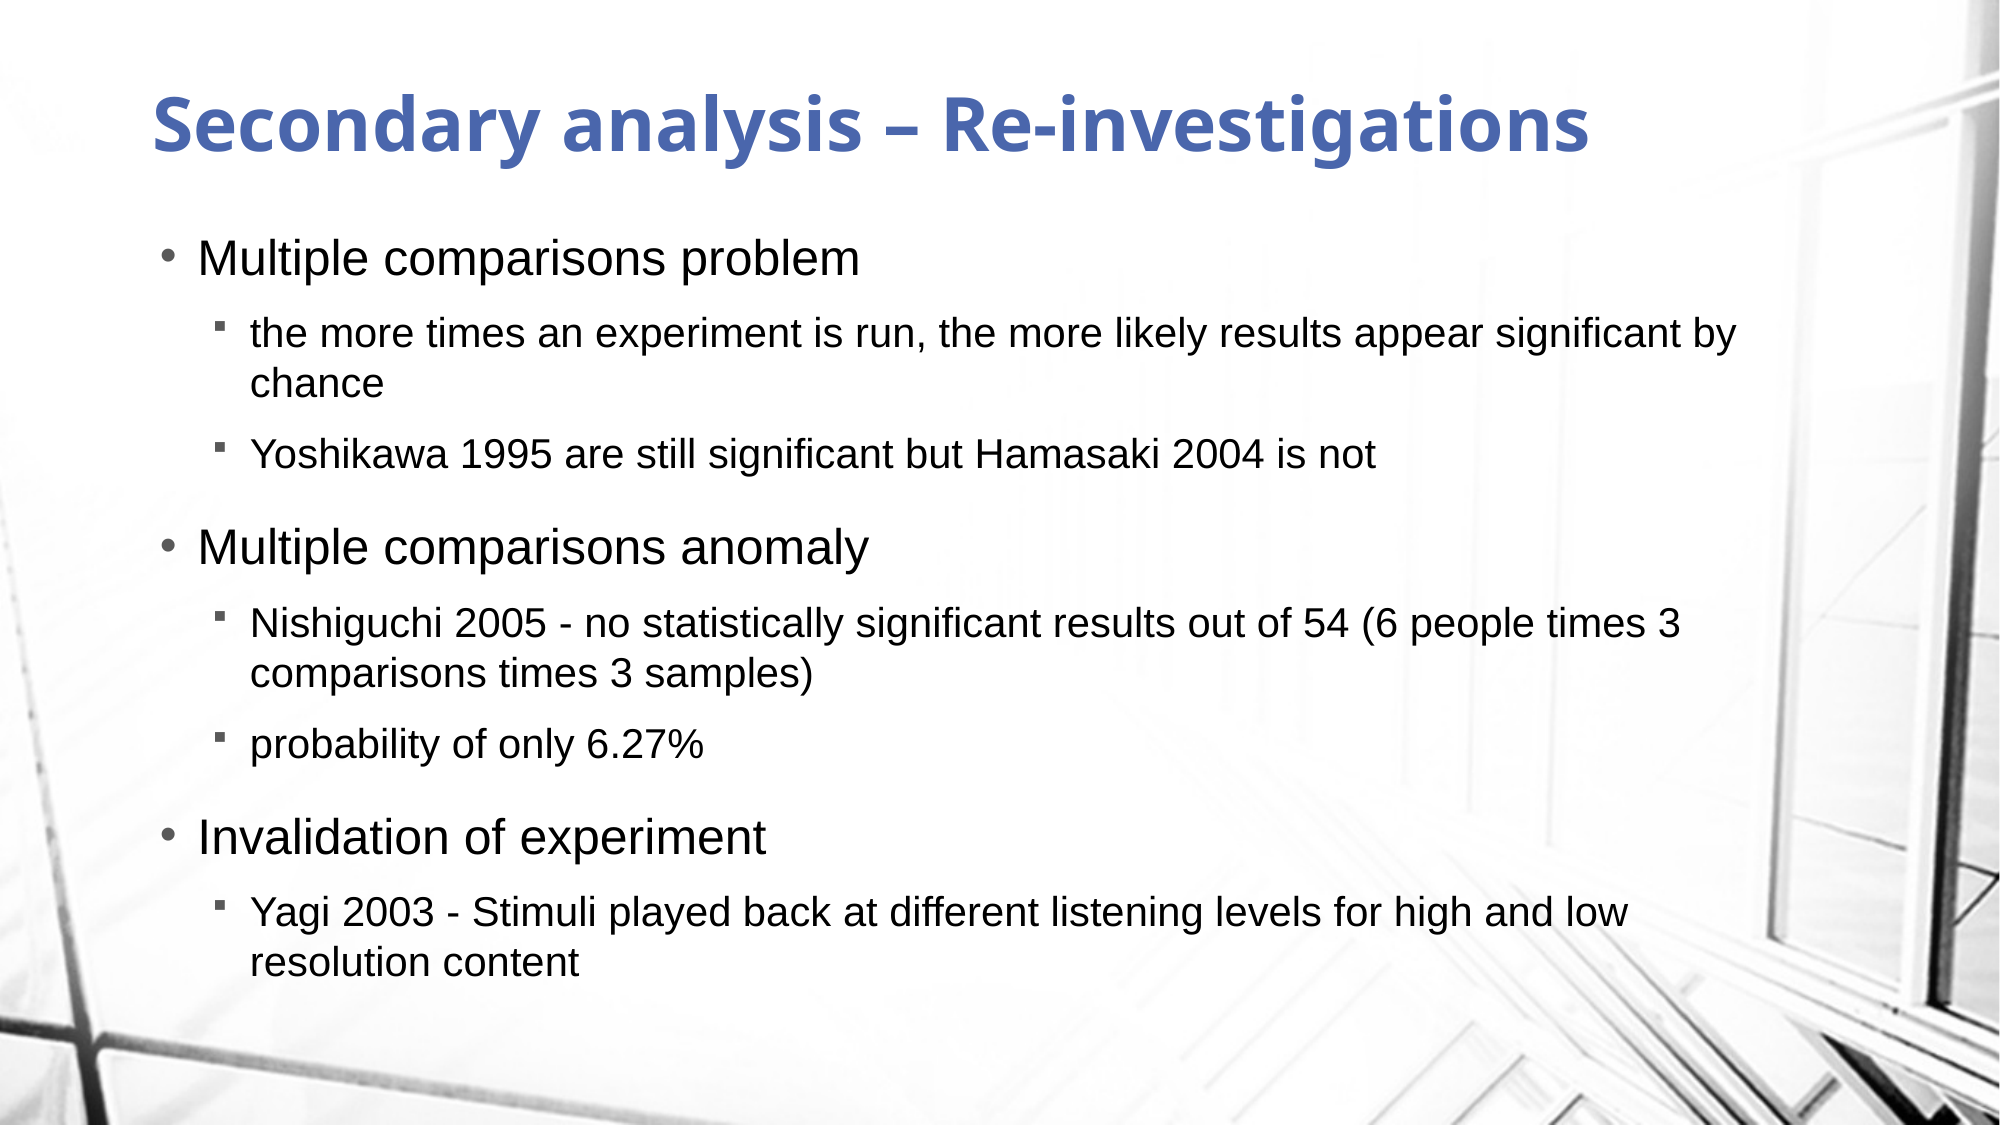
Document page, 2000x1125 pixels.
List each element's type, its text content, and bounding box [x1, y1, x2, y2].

list Multiple comparisons problem the more times an experiment is run, the more likely results appear significant by chance Yoshikawa 1995 are still significant but Hamasaki 2004 is not Multiple comparisons anomaly Nishiguchi 2005 - no statistically significant results out of 54 (6 people times 3 comparisons times 3 samples) probability of only 6.27% Invalidation of experiment Yagi 2003 - Stimuli played back at different listening levels for high and low resolution content [137, 217, 1815, 1106]
picture [0, 0, 2000, 1125]
title Secondary analysis – Re-investigations [137, 42, 1744, 218]
